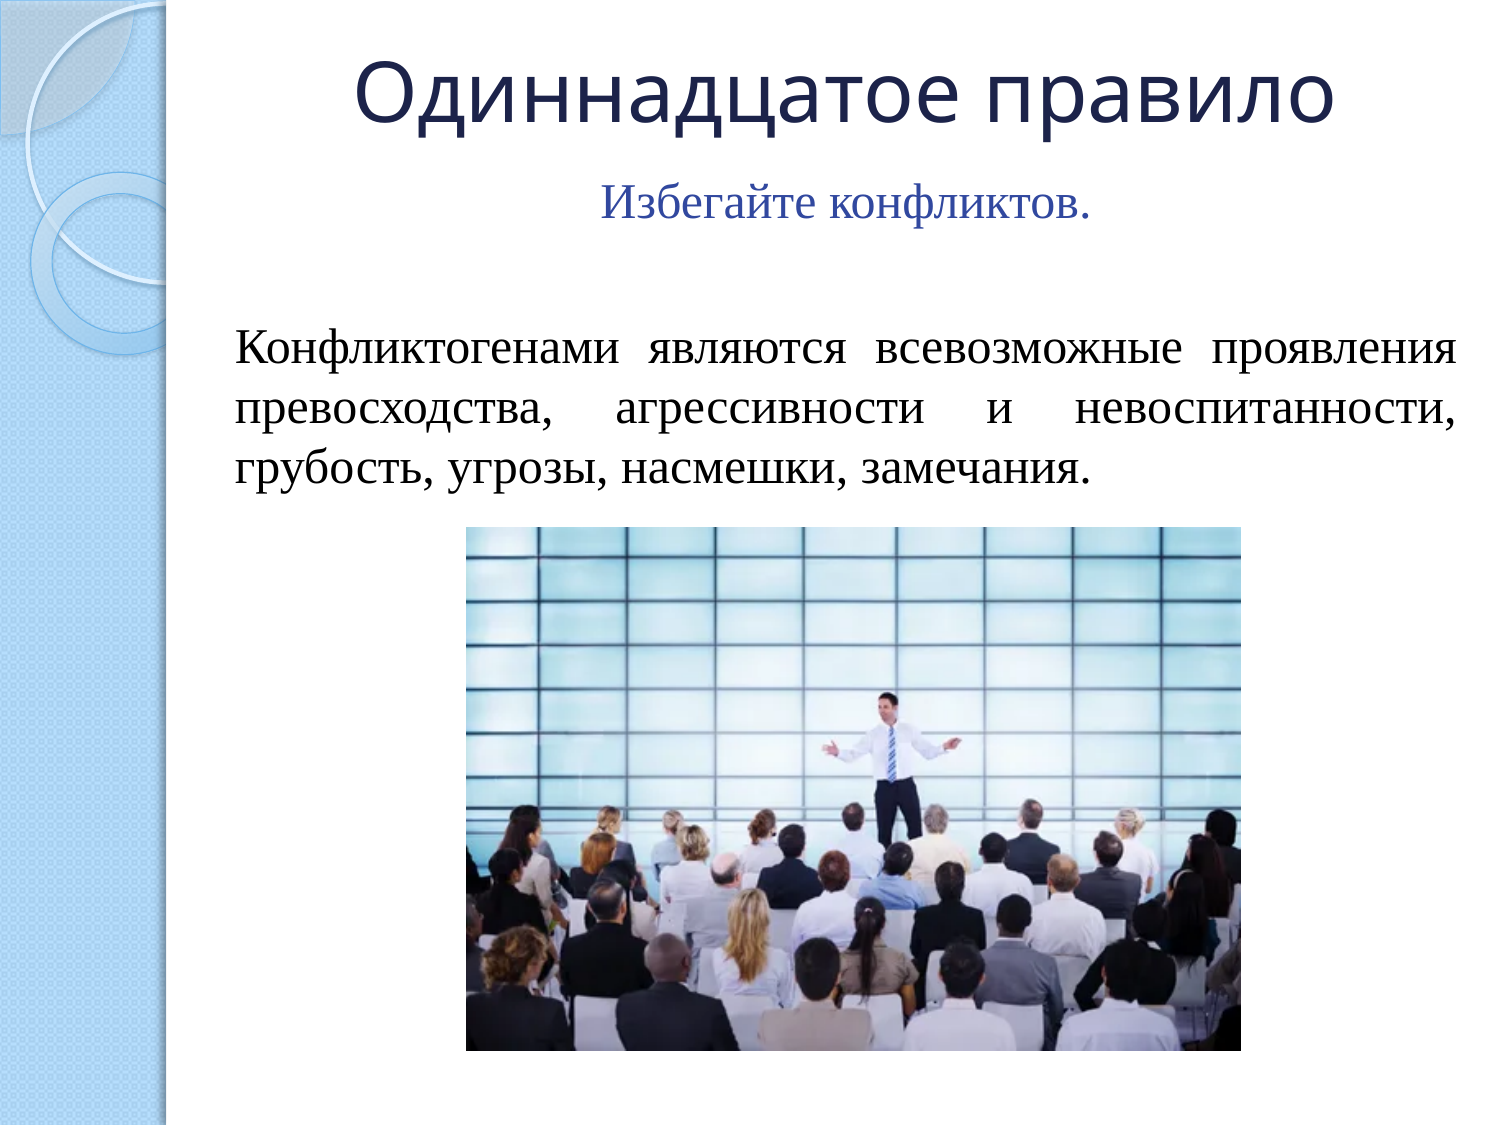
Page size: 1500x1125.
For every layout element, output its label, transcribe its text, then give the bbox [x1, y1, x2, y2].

picture [466, 526, 1241, 1051]
title Одиннадцатое правило [230, 30, 1461, 147]
list Избегайте конфликтов. Конфликтогенами являются всевозможные проявления превосходства, агрессивности и невоспитанности, грубость, угрозы, насмешки, замечания. [206, 160, 1473, 1020]
